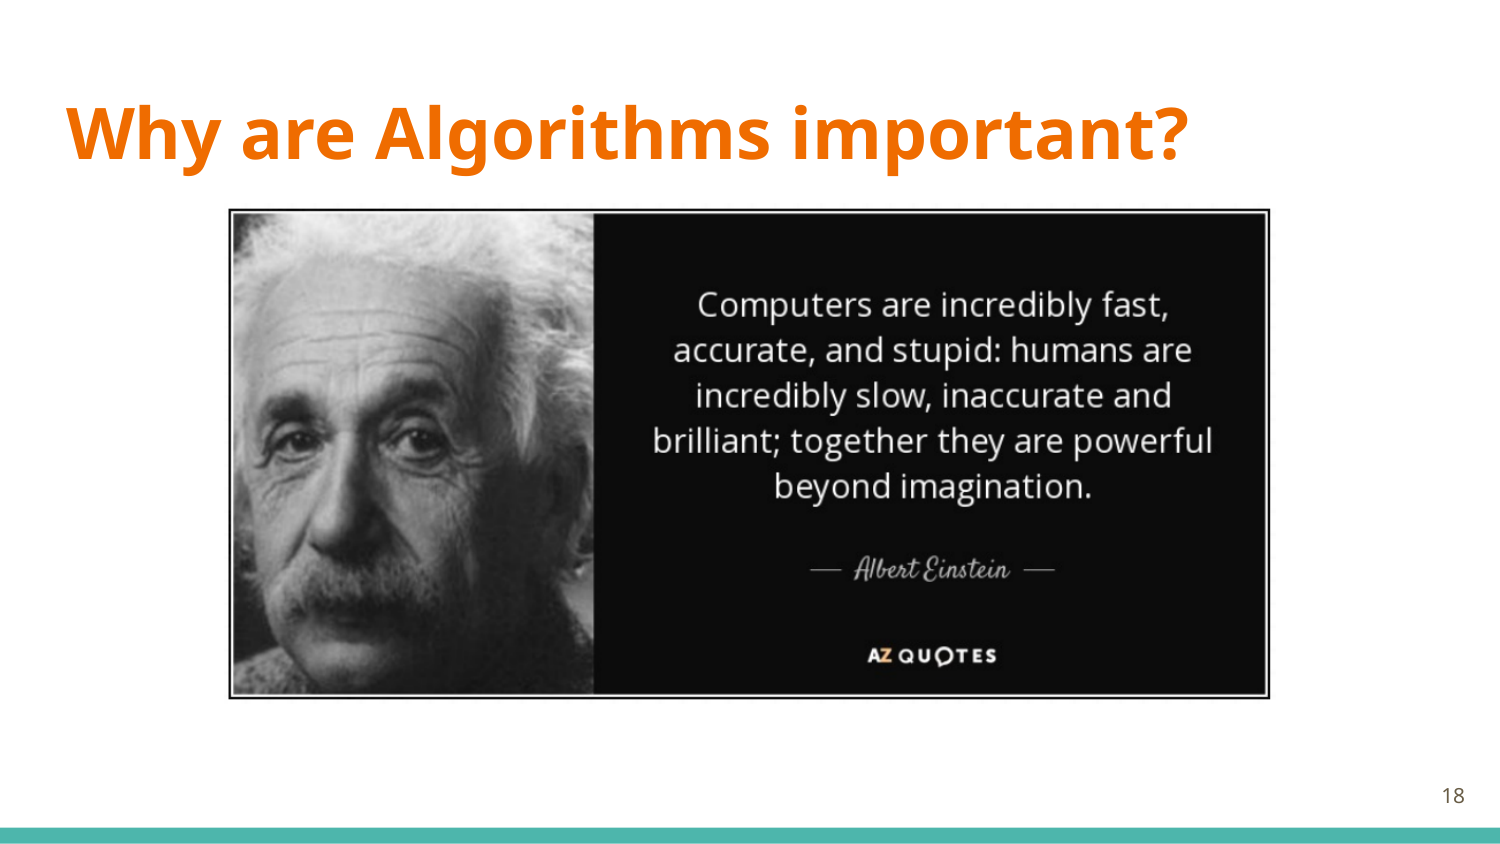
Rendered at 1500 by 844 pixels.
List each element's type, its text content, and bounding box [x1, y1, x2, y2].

picture [224, 203, 1276, 705]
title Why are Algorithms important? [51, 72, 1449, 189]
slide_number ‹#› [1389, 764, 1480, 830]
